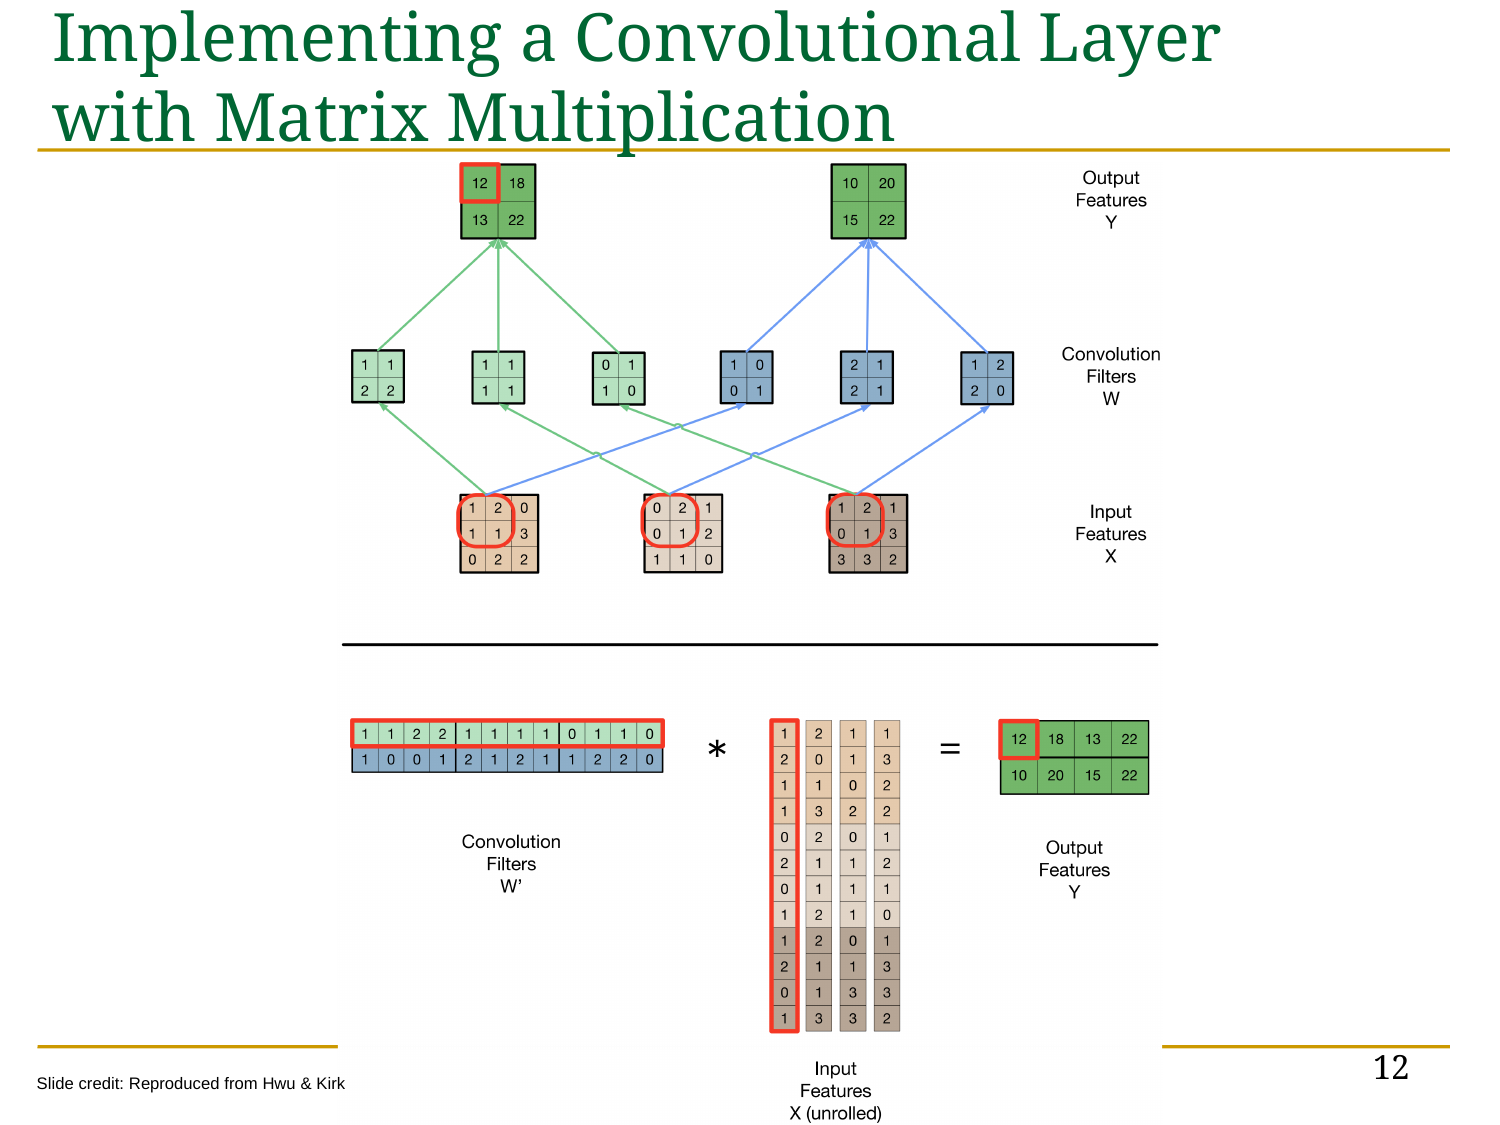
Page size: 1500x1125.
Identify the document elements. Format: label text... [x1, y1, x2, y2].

slide_number 12 [1168, 1023, 1426, 1100]
picture [337, 162, 1163, 1125]
title Implementing a Convolutional Layer with Matrix Multiplication [37, 0, 1451, 150]
text_box Slide credit: Reproduced from Hwu & Kirk [21, 1066, 332, 1101]
